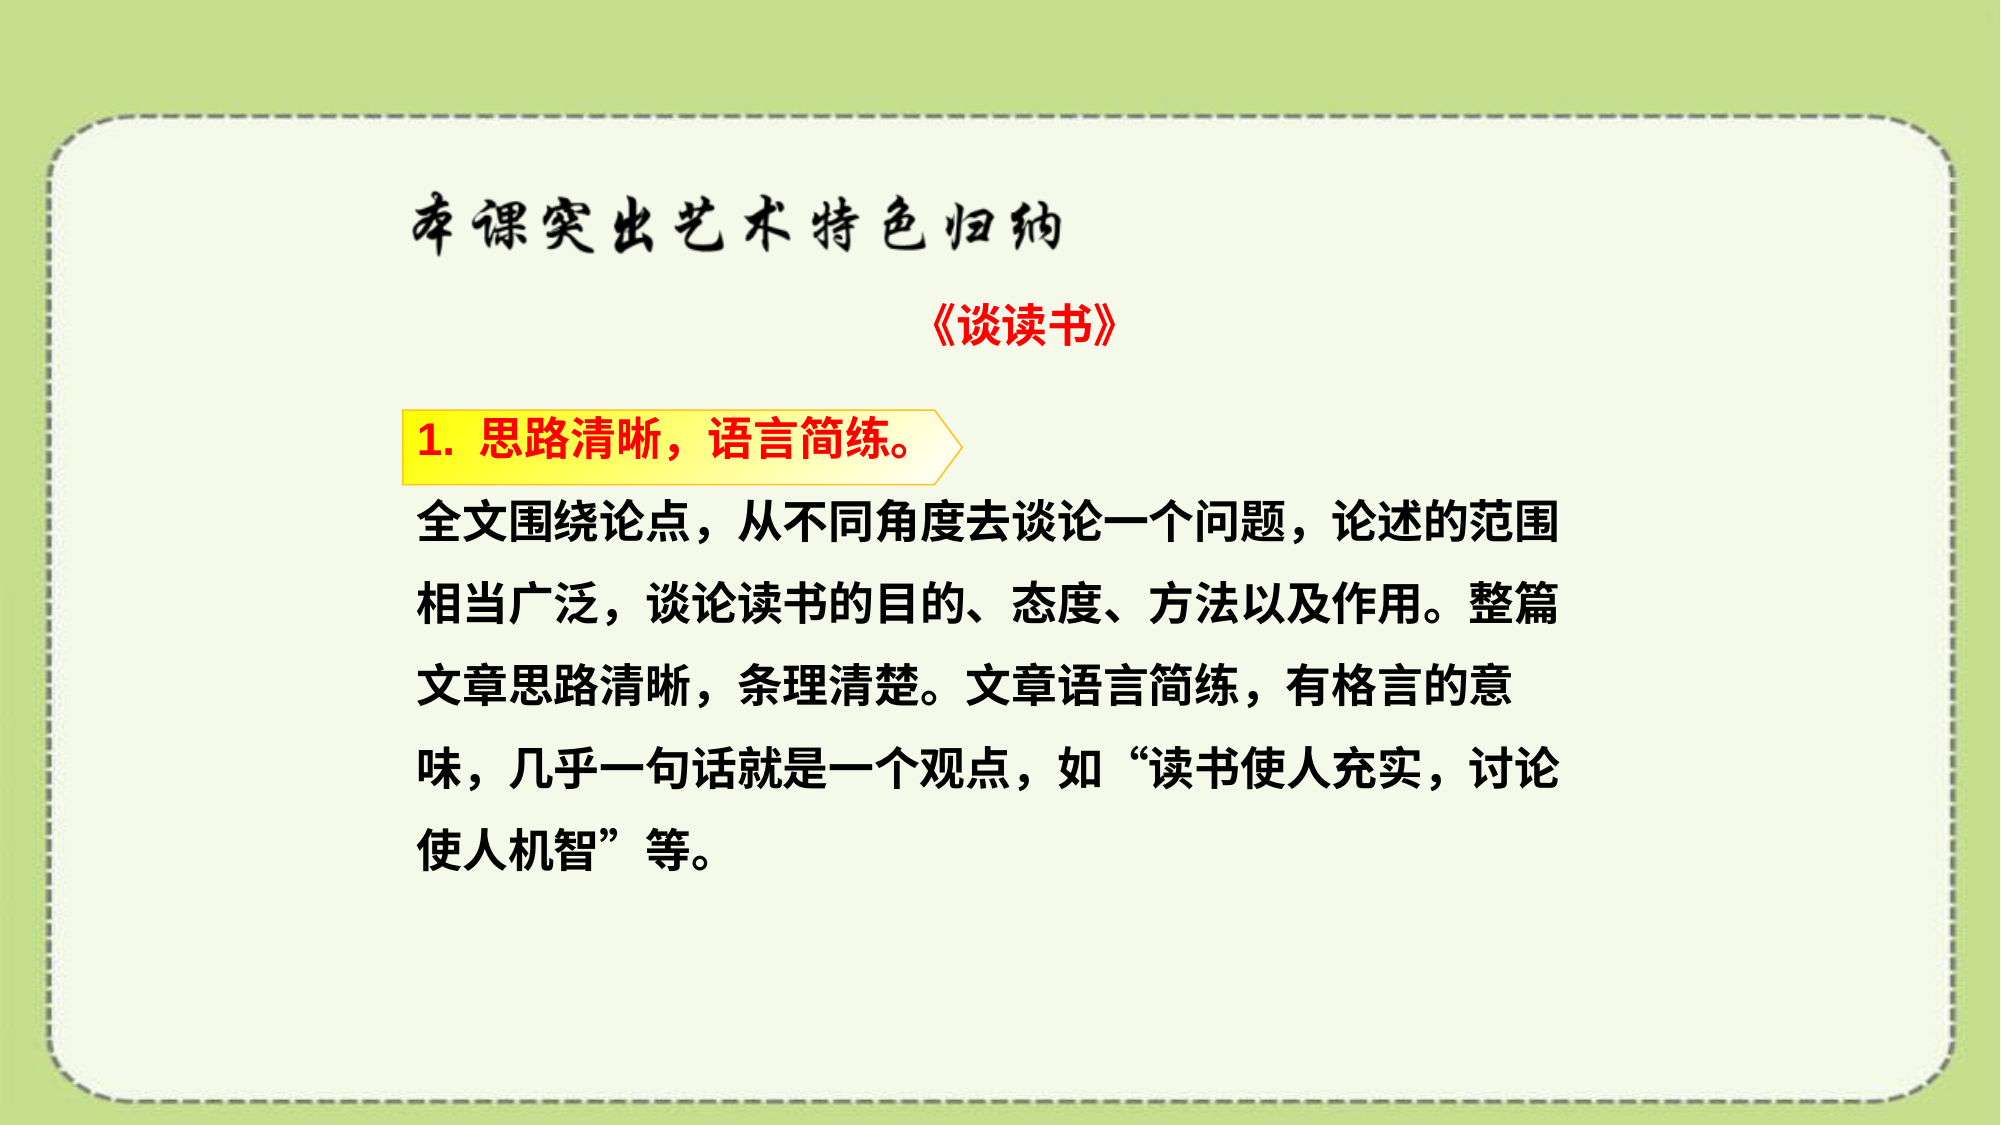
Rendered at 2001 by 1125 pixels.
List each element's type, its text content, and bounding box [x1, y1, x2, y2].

picture [0, 0, 2001, 1125]
text_box 《谈读书》 [895, 261, 1155, 359]
text_box 1. 思路清晰，语言简练。 全文围绕论点，从不同角度去谈论一个问题，论述的范围相当广泛，谈论读书的目的、态度、方法以及作用。整篇文章思路清晰，条理清楚。文章语言简练，有格言的意味，几乎一句话就是一个观点，如“读书使人充实，讨论使人机智”等。 [402, 374, 1607, 885]
